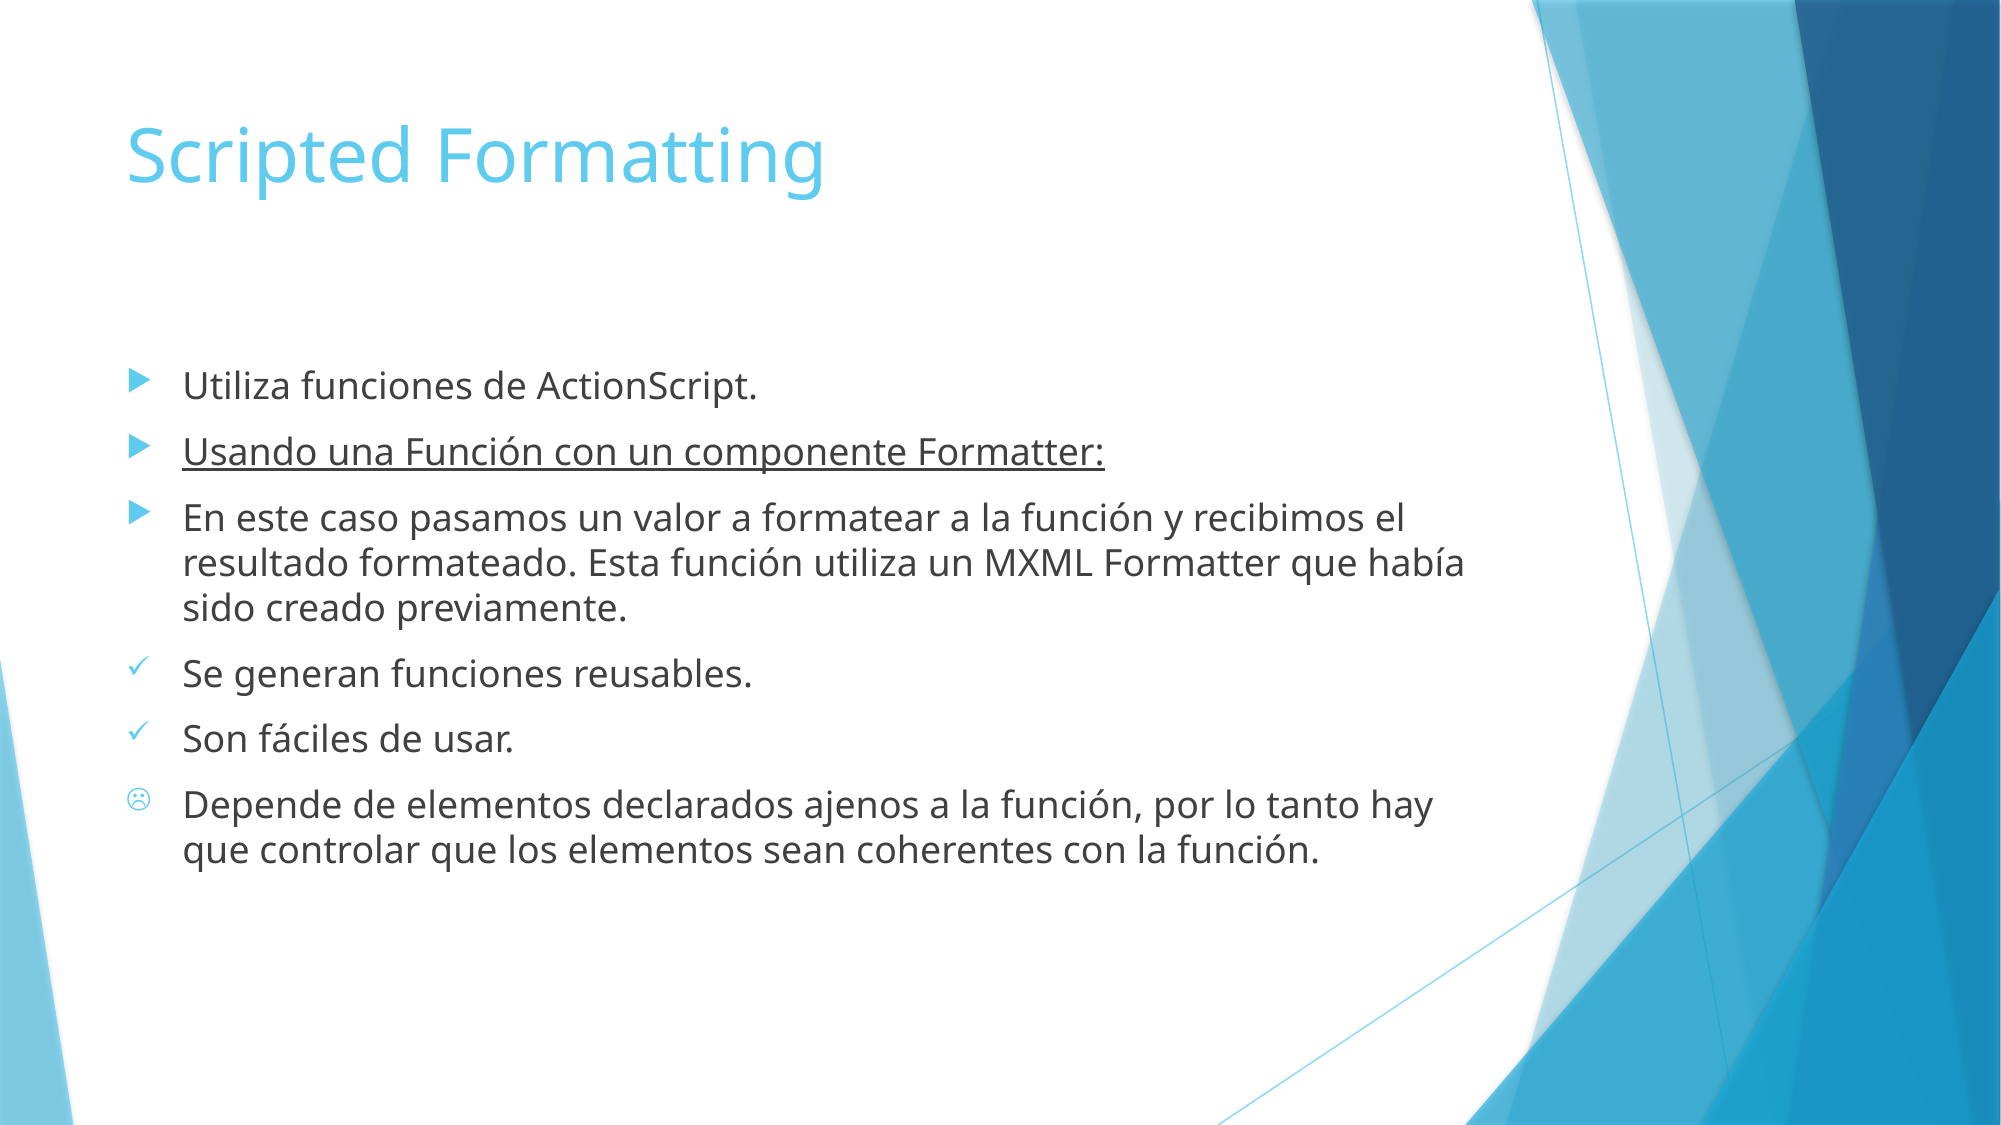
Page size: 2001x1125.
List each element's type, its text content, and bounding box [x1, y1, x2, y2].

title Scripted Formatting [111, 99, 1522, 317]
list Utiliza funciones de ActionScript. Usando una Función con un componente Formatter: En este caso pasamos un valor a formatear a la función y recibimos el resultado formateado. Esta función utiliza un MXML Formatter que había sido creado previamente. Se generan funciones reusables. Son fáciles de usar. Depende de elementos declarados ajenos a la función, por lo tanto hay que controlar que los elementos sean coherentes con la función. [111, 354, 1522, 992]
